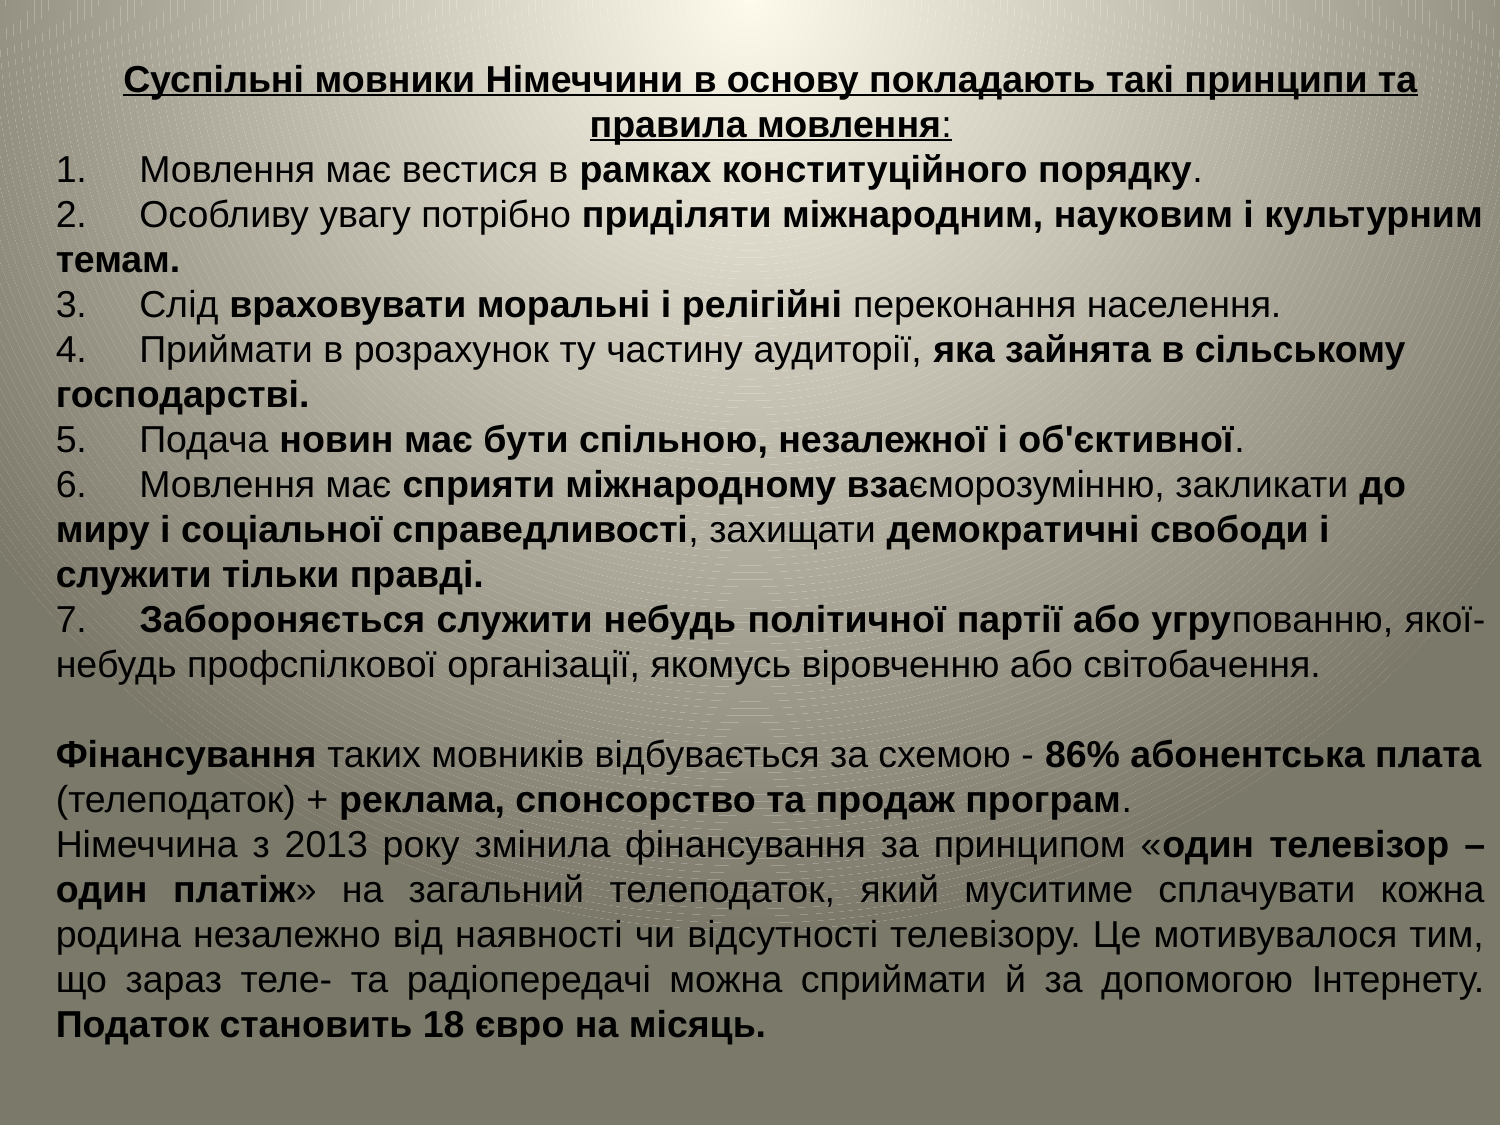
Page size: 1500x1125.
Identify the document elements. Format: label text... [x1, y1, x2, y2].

text_box Суспільні мовники Німеччини в основу покладають такі принципи та правила мовлення: 1. Мовлення має вестися в рамках конституційного порядку. 2. Особливу увагу потрібно приділяти міжнародним, науковим і культурним темам. 3. Слід враховувати моральні і релігійні переконання населення. 4. Приймати в розрахунок ту частину аудиторії, яка зайнята в сільському господарстві. 5. Подача новин має бути спільною, незалежної і об'єктивної. 6. Мовлення має сприяти міжнародному взаєморозумінню, закликати до миру і соціальної справедливості, захищати демократичні свободи і служити тільки правді. 7. Забороняється служити небудь політичної партії або угрупованню, якої-небудь профспілкової організації, якомусь віровченню або світобачення. Фінансування таких мовників відбувається за схемою - 86% абонентська плата (телеподаток) + реклама, спонсорство та продаж програм. Німеччина з 2013 року змінила фінансування за принципом «один телевізор – один платіж» на загальний телеподаток, який муситиме сплачувати кожна родина незалежно від наявності чи відсутності телевізору. Це мотивувалося тим, що зараз теле- та радіопередачі можна сприймати й за допомогою Інтернету. Податок становить 18 євро на місяць. [41, 47, 1500, 1053]
